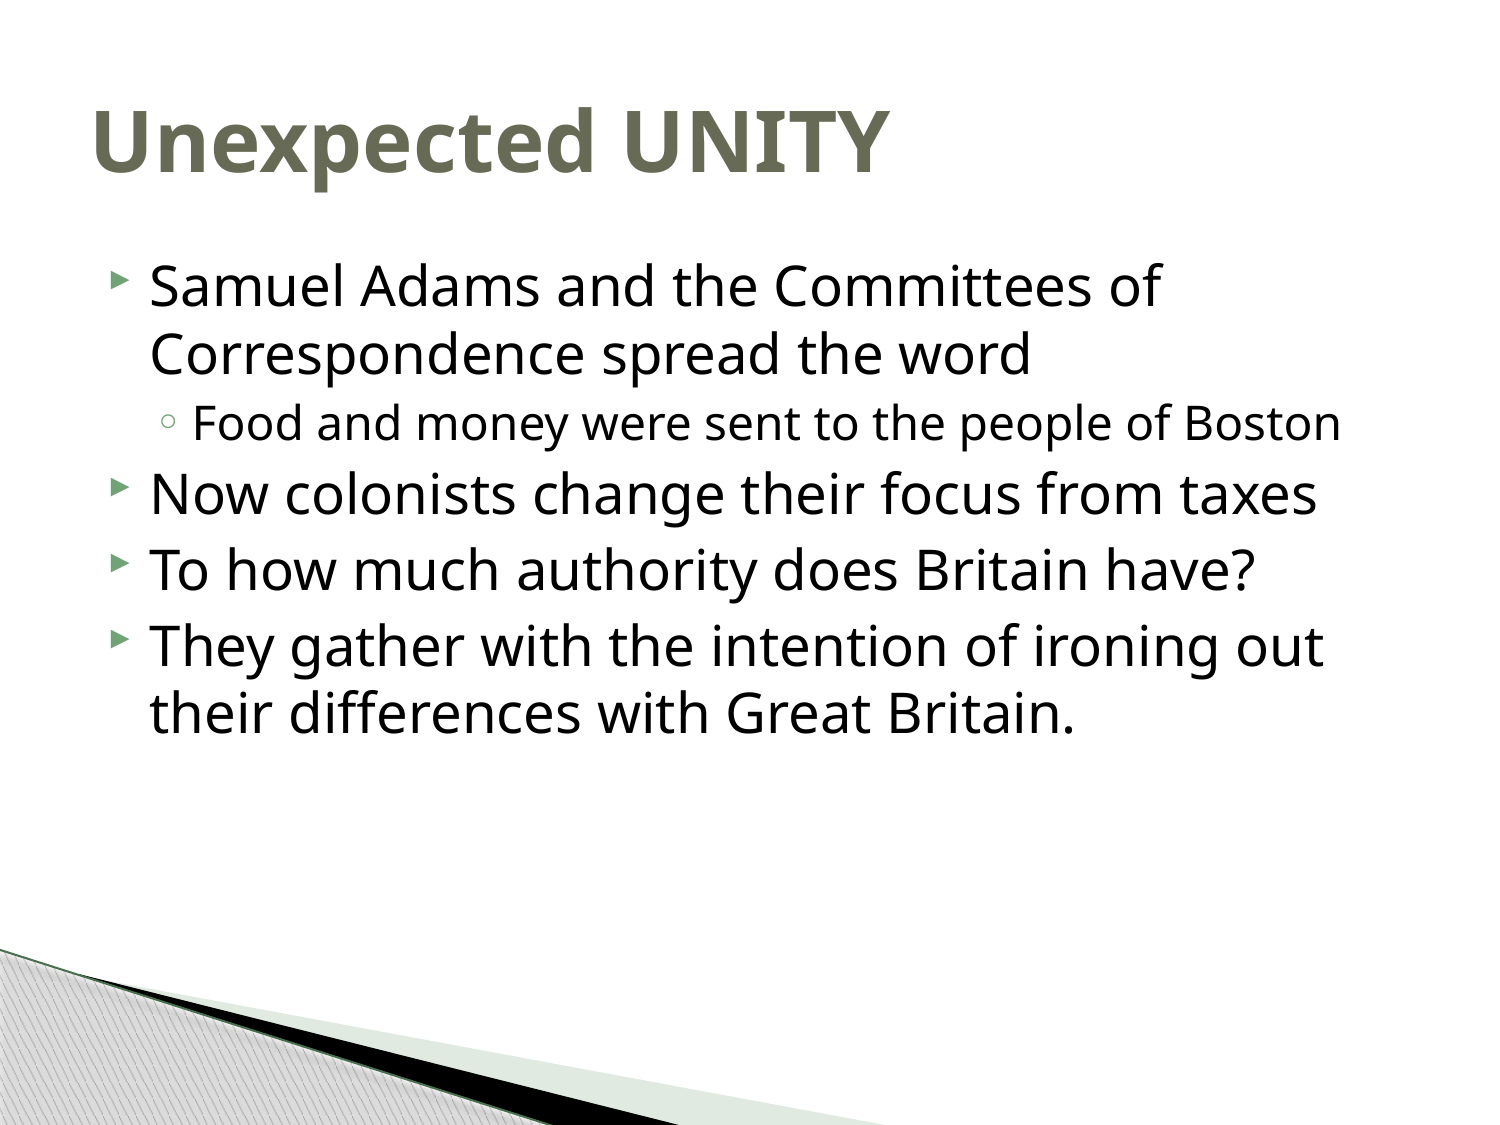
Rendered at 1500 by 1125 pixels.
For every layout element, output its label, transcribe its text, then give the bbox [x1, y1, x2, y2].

list Samuel Adams and the Committees of Correspondence spread the word Food and money were sent to the people of Boston Now colonists change their focus from taxes To how much authority does Britain have? They gather with the intention of ironing out their differences with Great Britain. [75, 243, 1425, 986]
title Unexpected UNITY [75, 45, 1425, 233]
